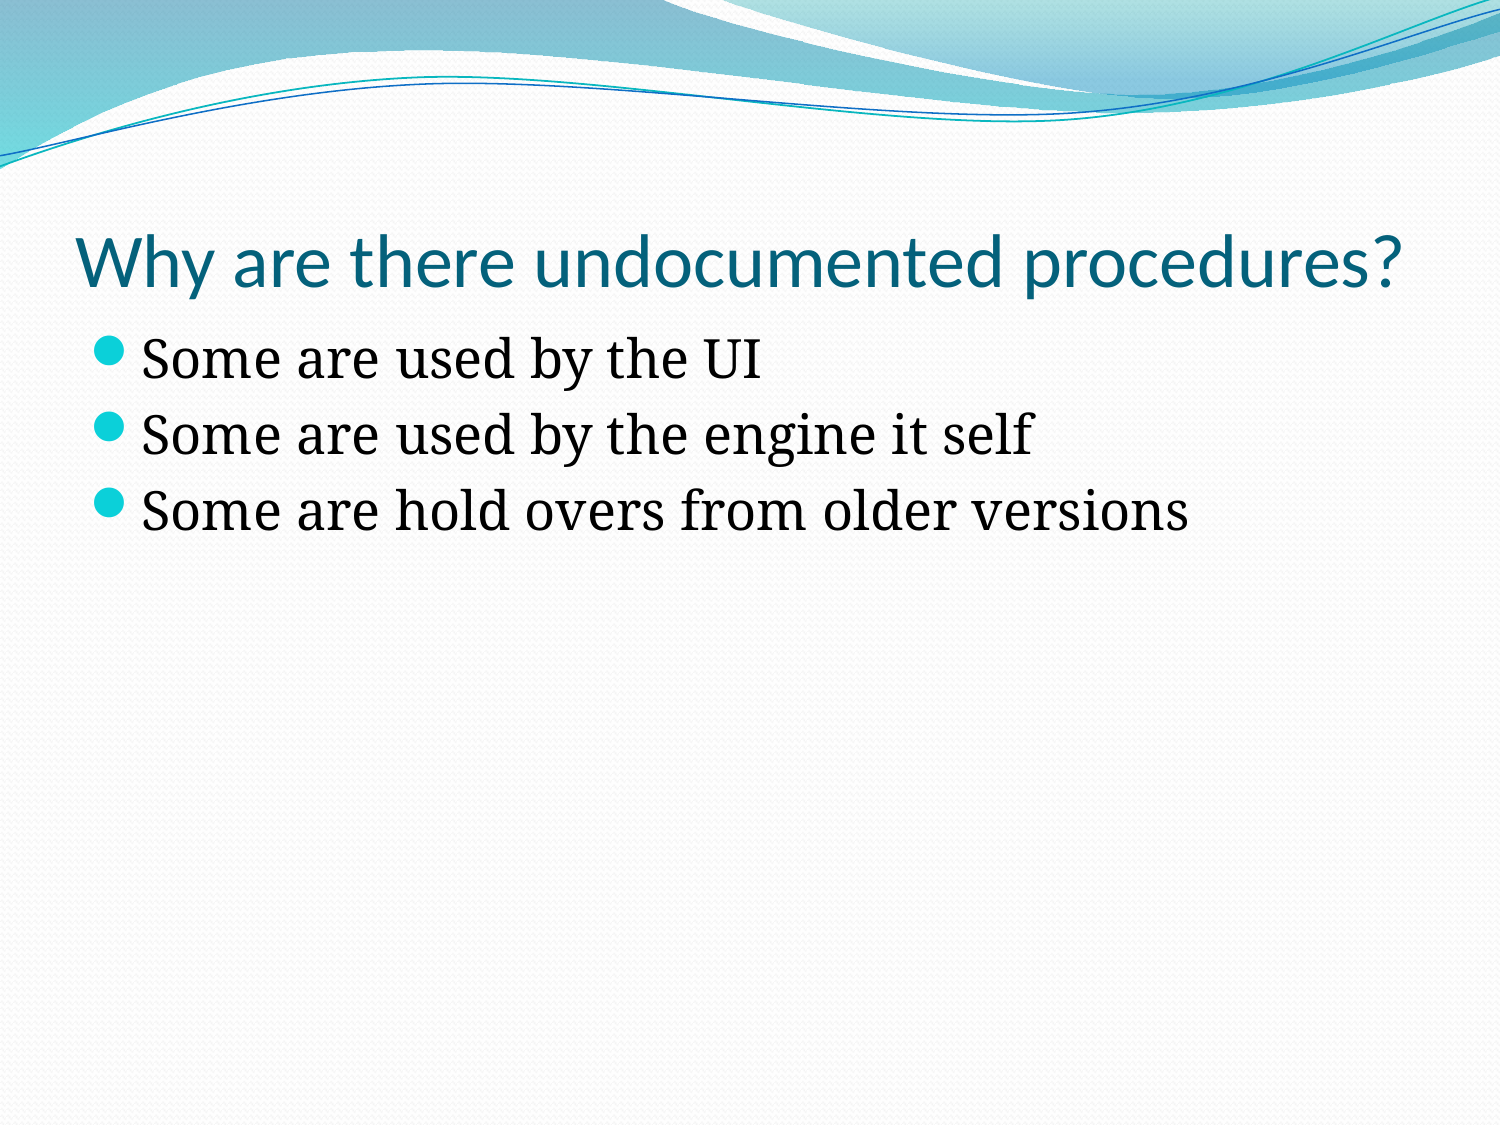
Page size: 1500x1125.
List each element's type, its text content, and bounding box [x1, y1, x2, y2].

title Why are there undocumented procedures? [75, 115, 1425, 303]
list Some are used by the UI Some are used by the engine it self Some are hold overs from older versions [75, 317, 1425, 1038]
